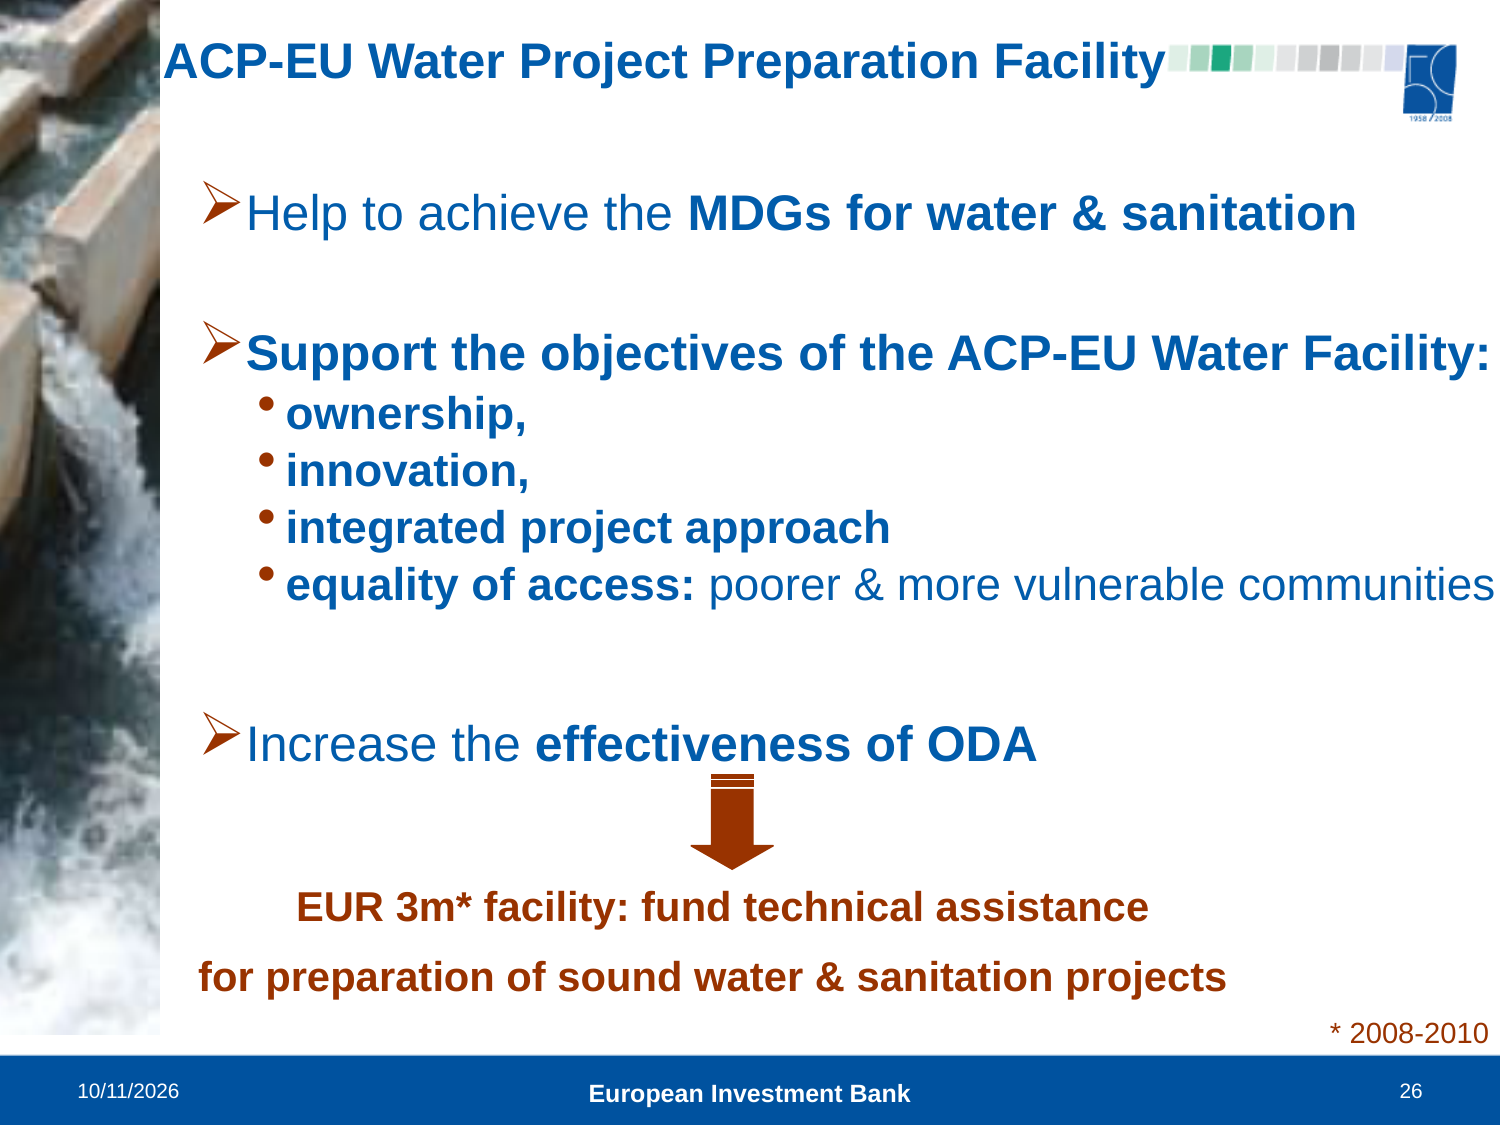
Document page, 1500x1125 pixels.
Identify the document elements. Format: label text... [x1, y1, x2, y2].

text_box [711, 780, 753, 787]
title ACP-EU Water Project Preparation Facility [163, 42, 1330, 161]
text_box [690, 789, 774, 870]
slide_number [62, 1070, 182, 1125]
list Help to achieve the MDGs for water & sanitation Support the objectives of the ACP-EU Water Facility: ownership, innovation, integrated project approach equality of access: poorer & more vulnerable communities Increase the effectiveness of ODA EUR 3m* facility: fund technical assistance for preparation of sound water & sanitation projects * 2008-2010 [182, 172, 1500, 1125]
text_box [711, 774, 753, 778]
picture [0, 0, 1500, 1125]
